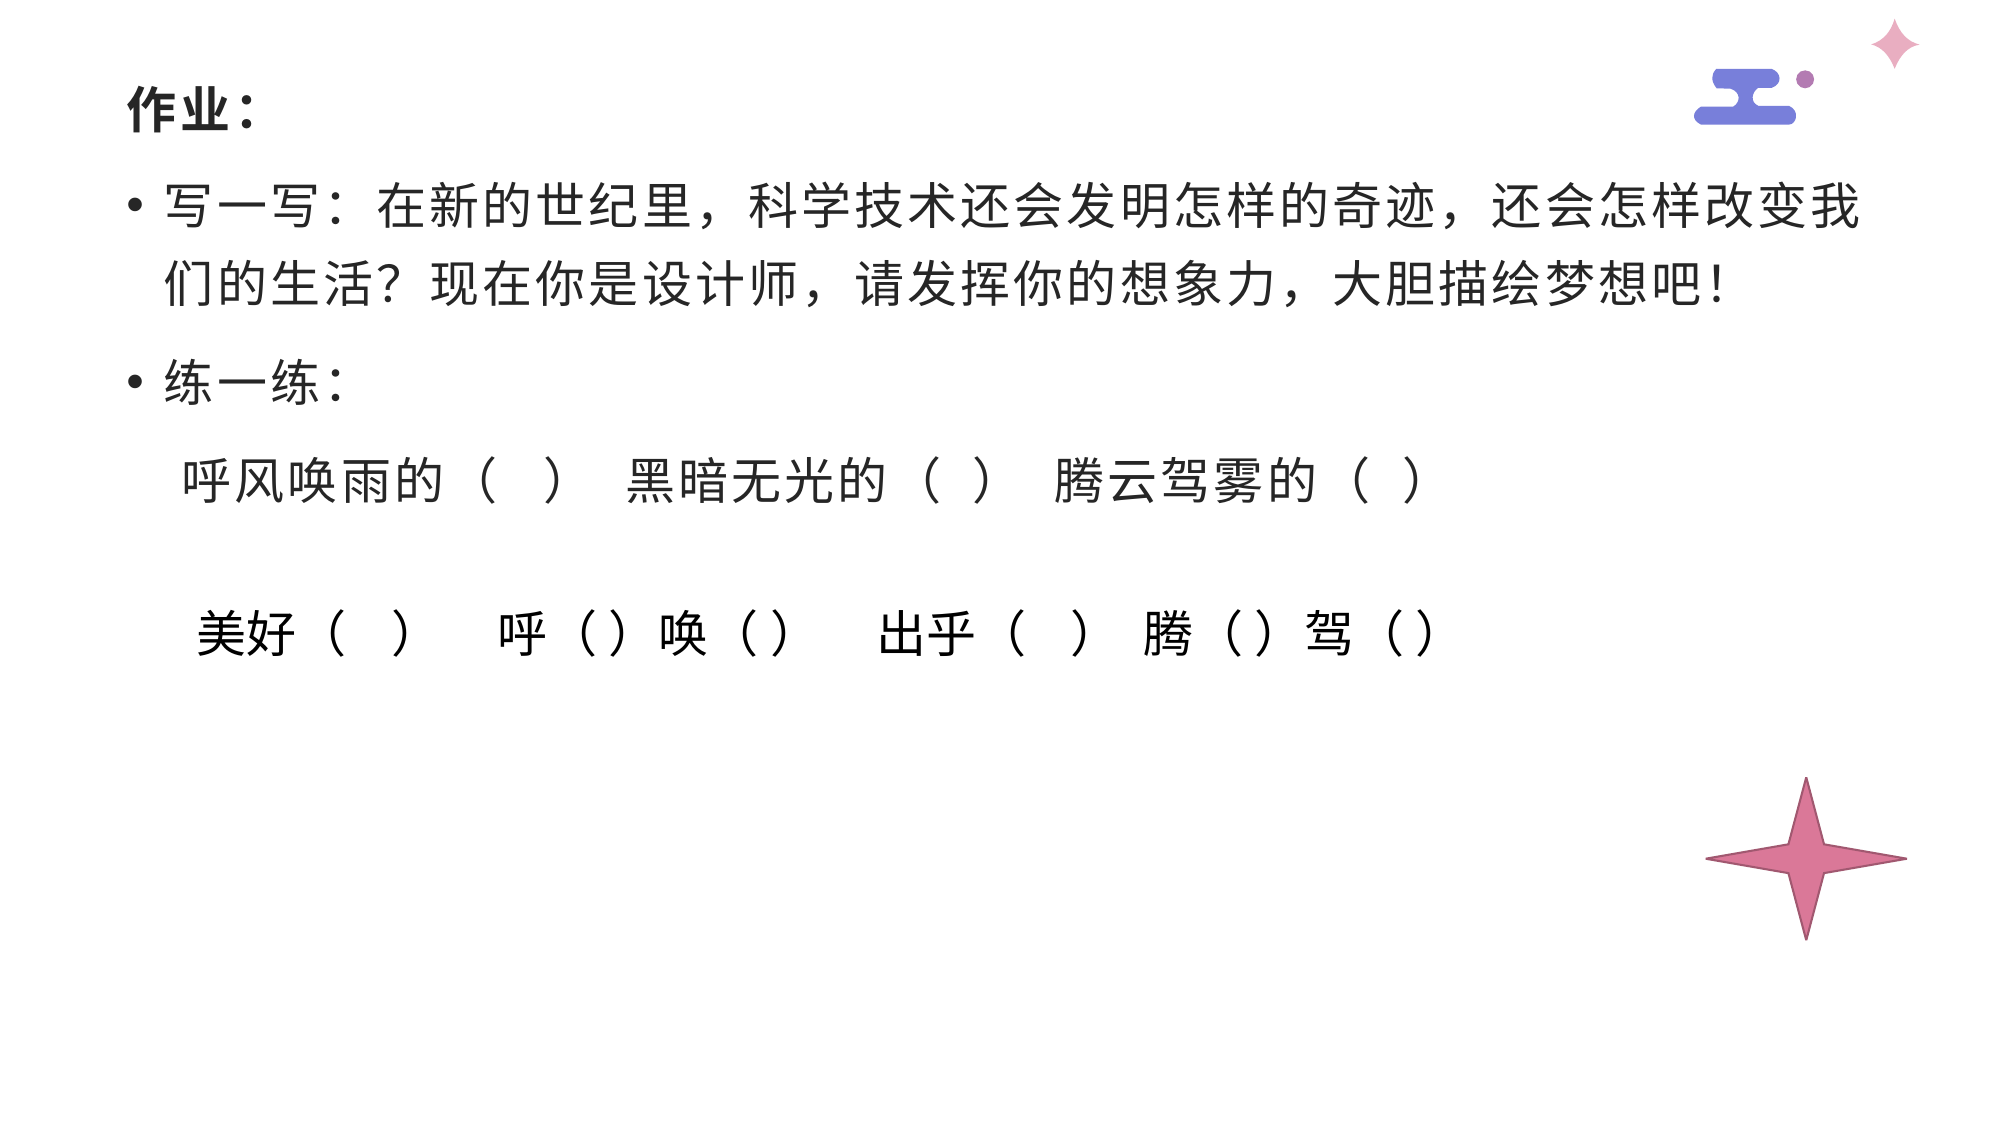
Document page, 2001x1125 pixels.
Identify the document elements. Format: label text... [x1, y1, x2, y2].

list 写一写：在新的世纪里，科学技术还会发明怎样的奇迹，还会怎样改变我们的生活？现在你是设计师，请发挥你的想象力，大胆描绘梦想吧！ 练一练： 呼风唤雨的（ ） 黑暗无光的（ ） 腾云驾雾的（ ） [109, 156, 1891, 1041]
text_box [1705, 777, 1908, 941]
text_box 美好（ ） 呼（ ）唤（ ） 出乎（ ） 腾（ ）驾（ ） [181, 595, 1505, 670]
title 作业： [109, 72, 1891, 146]
